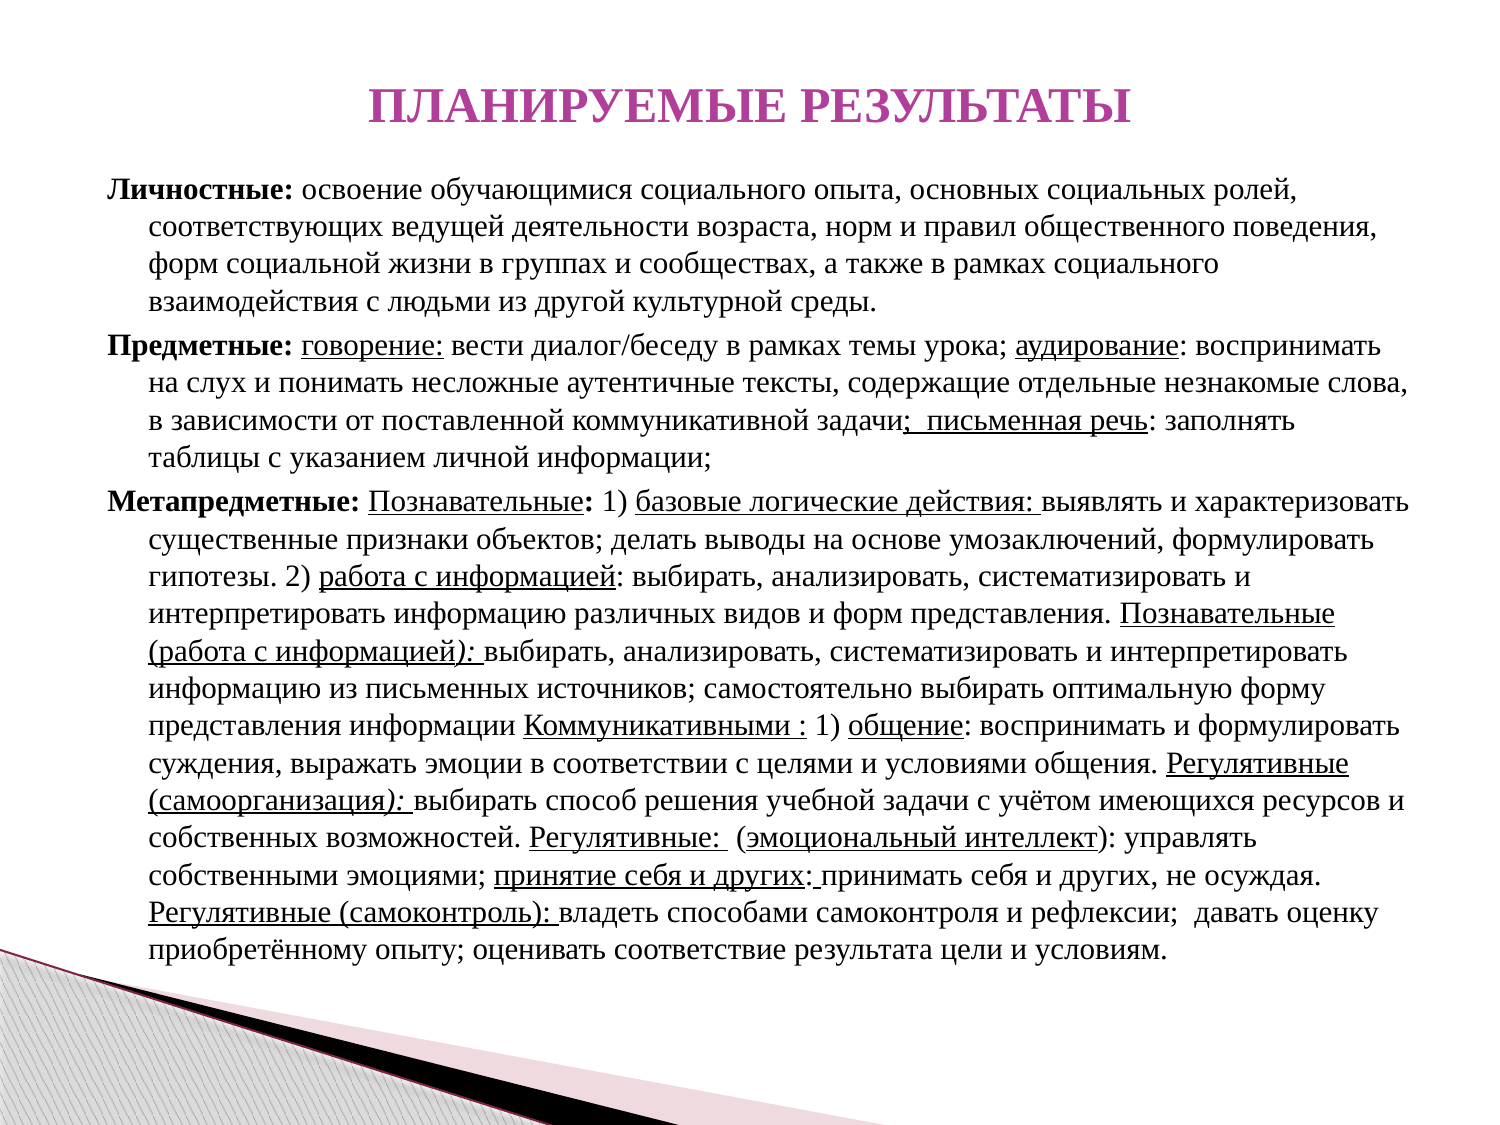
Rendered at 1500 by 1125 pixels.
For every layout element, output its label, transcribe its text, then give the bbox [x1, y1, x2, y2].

title ПЛАНИРУЕМЫЕ РЕЗУЛЬТАТЫ [75, 45, 1425, 161]
list Личностные: освоение обучающимися социального опыта, основных социальных ролей, соответствующих ведущей деятельности возраста, норм и правил общественного поведения, форм социальной жизни в группах и сообществах, а также в рамках социального взаимодействия с людьми из другой культурной среды. Предметные: говорение: вести диалог/беседу в рамках темы урока; аудирование: воспринимать на слух и понимать несложные аутентичные тексты, содержащие отдельные незнакомые слова, в зависимости от поставленной коммуникативной задачи; письменная речь: заполнять таблицы с указанием личной информации; Метапредметные: Познавательные: 1) базовые логические действия: выявлять и характеризовать существенные признаки объектов; делать выводы на основе умозаключений, формулировать гипотезы. 2) работа с информацией: выбирать, анализировать, систематизировать и интерпретировать информацию различных видов и форм представления. Познавательные (работа с информацией): выбирать, анализировать, систематизировать и интерпретировать информацию из письменных источников; самостоятельно выбирать оптимальную форму представления информации Коммуникативными : 1) общение: воспринимать и формулировать суждения, выражать эмоции в соответствии с целями и условиями общения. Регулятивные (самоорганизация): выбирать способ решения учебной задачи с учётом имеющихся ресурсов и собственных возможностей. Регулятивные: (эмоциональный интеллект): управлять собственными эмоциями; принятие себя и других: принимать себя и других, не осуждая. Регулятивные (самоконтроль): владеть способами самоконтроля и рефлексии; давать оценку приобретённому опыту; оценивать соответствие результата цели и условиям. [75, 161, 1425, 1005]
